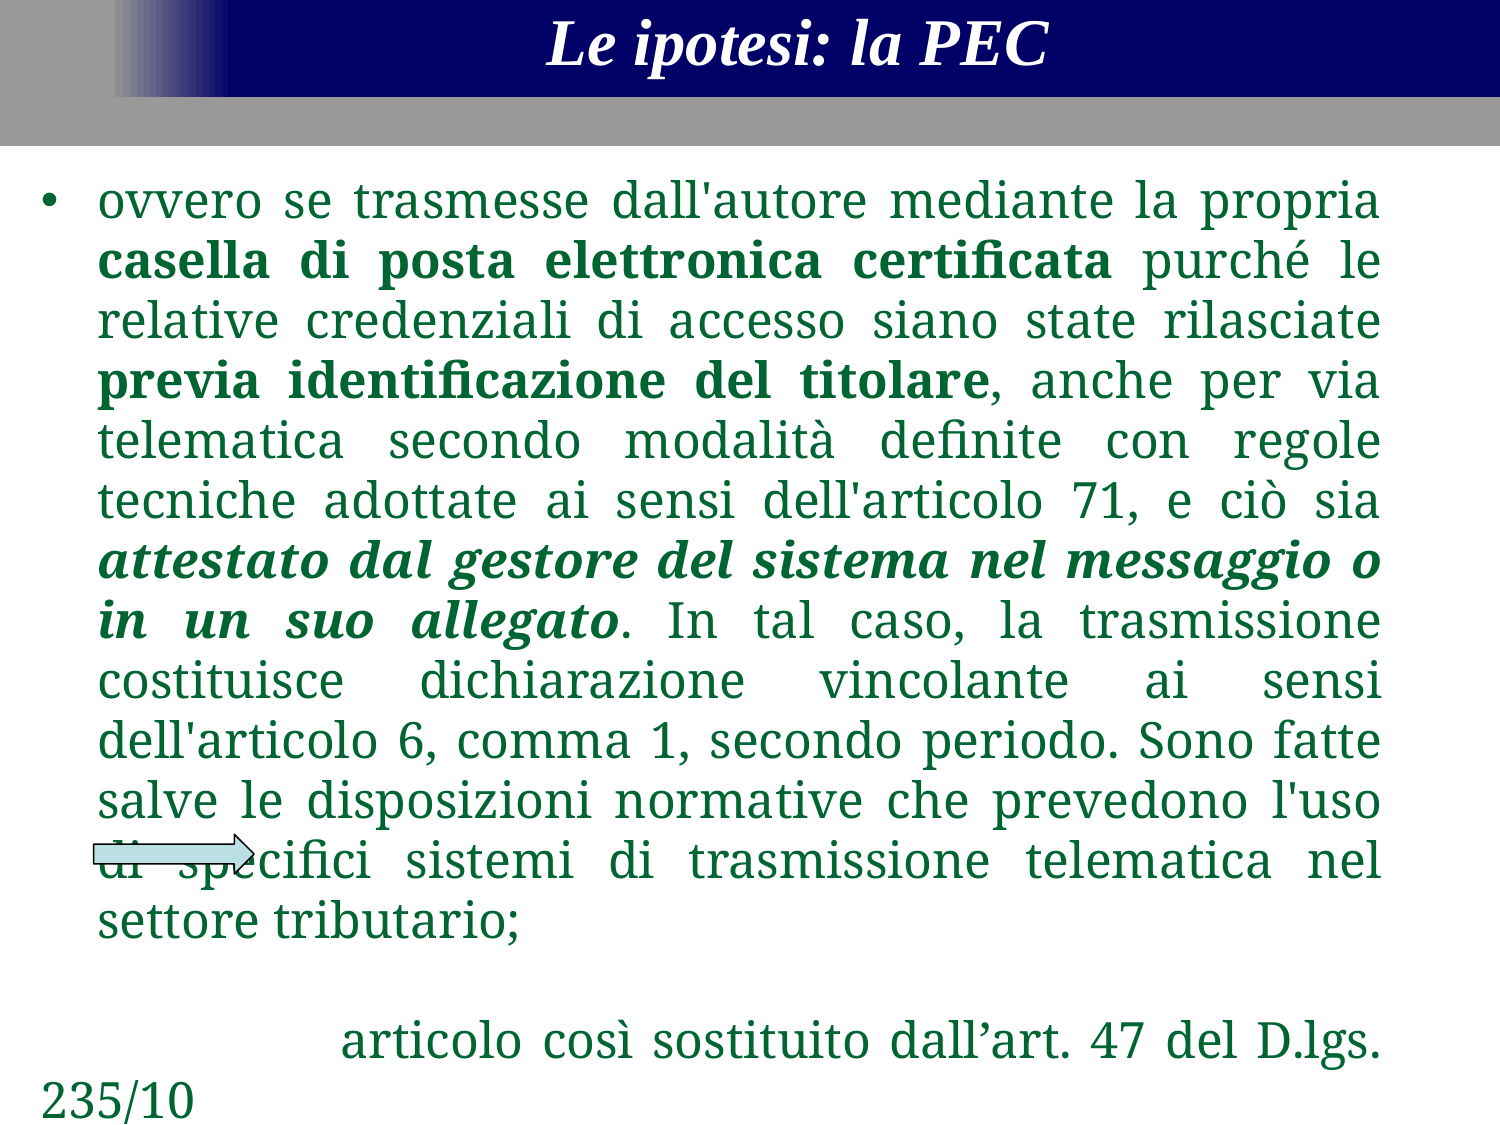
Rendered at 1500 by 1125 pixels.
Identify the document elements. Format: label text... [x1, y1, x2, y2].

text_box Le ipotesi: la PEC [93, 0, 1500, 129]
text_box [93, 834, 255, 874]
picture [0, 0, 1500, 1125]
text_box ovvero se trasmesse dall'autore mediante la propria casella di posta elettronica certificata purché le relative credenziali di accesso siano state rilasciate previa identificazione del titolare, anche per via telematica secondo modalità definite con regole tecniche adottate ai sensi dell'articolo 71, e ciò sia attestato dal gestore del sistema nel messaggio o in un suo allegato. In tal caso, la trasmissione costituisce dichiarazione vincolante ai sensi dell'articolo 6, comma 1, secondo periodo. Sono fatte salve le disposizioni normative che prevedono l'uso di specifici sistemi di trasmissione telematica nel settore tributario; articolo così sostituito dall’art. 47 del D.lgs. 235/10 [25, 161, 1398, 1125]
